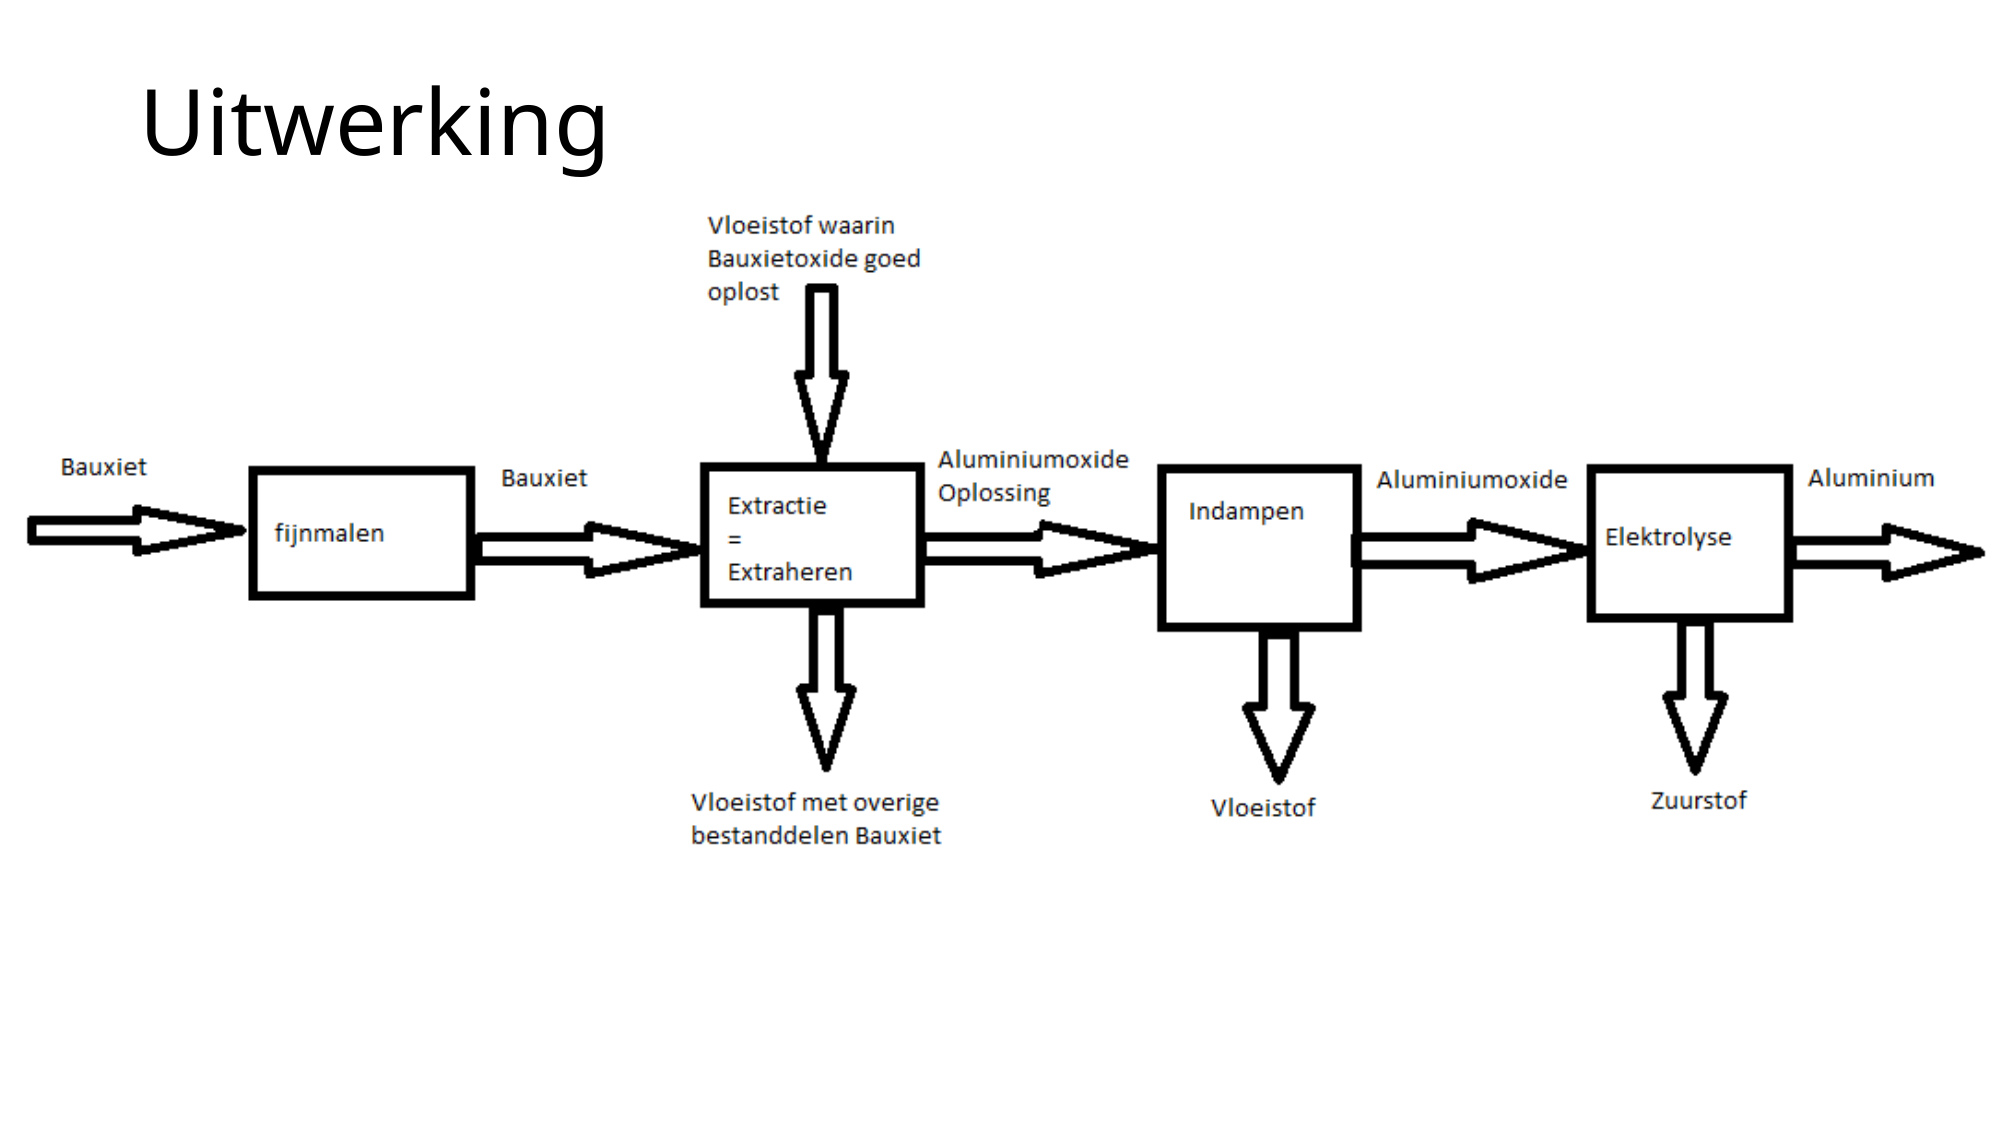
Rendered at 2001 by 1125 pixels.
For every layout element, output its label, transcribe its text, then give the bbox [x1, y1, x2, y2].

title Uitwerking [124, 17, 1850, 188]
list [24, 188, 1989, 1001]
